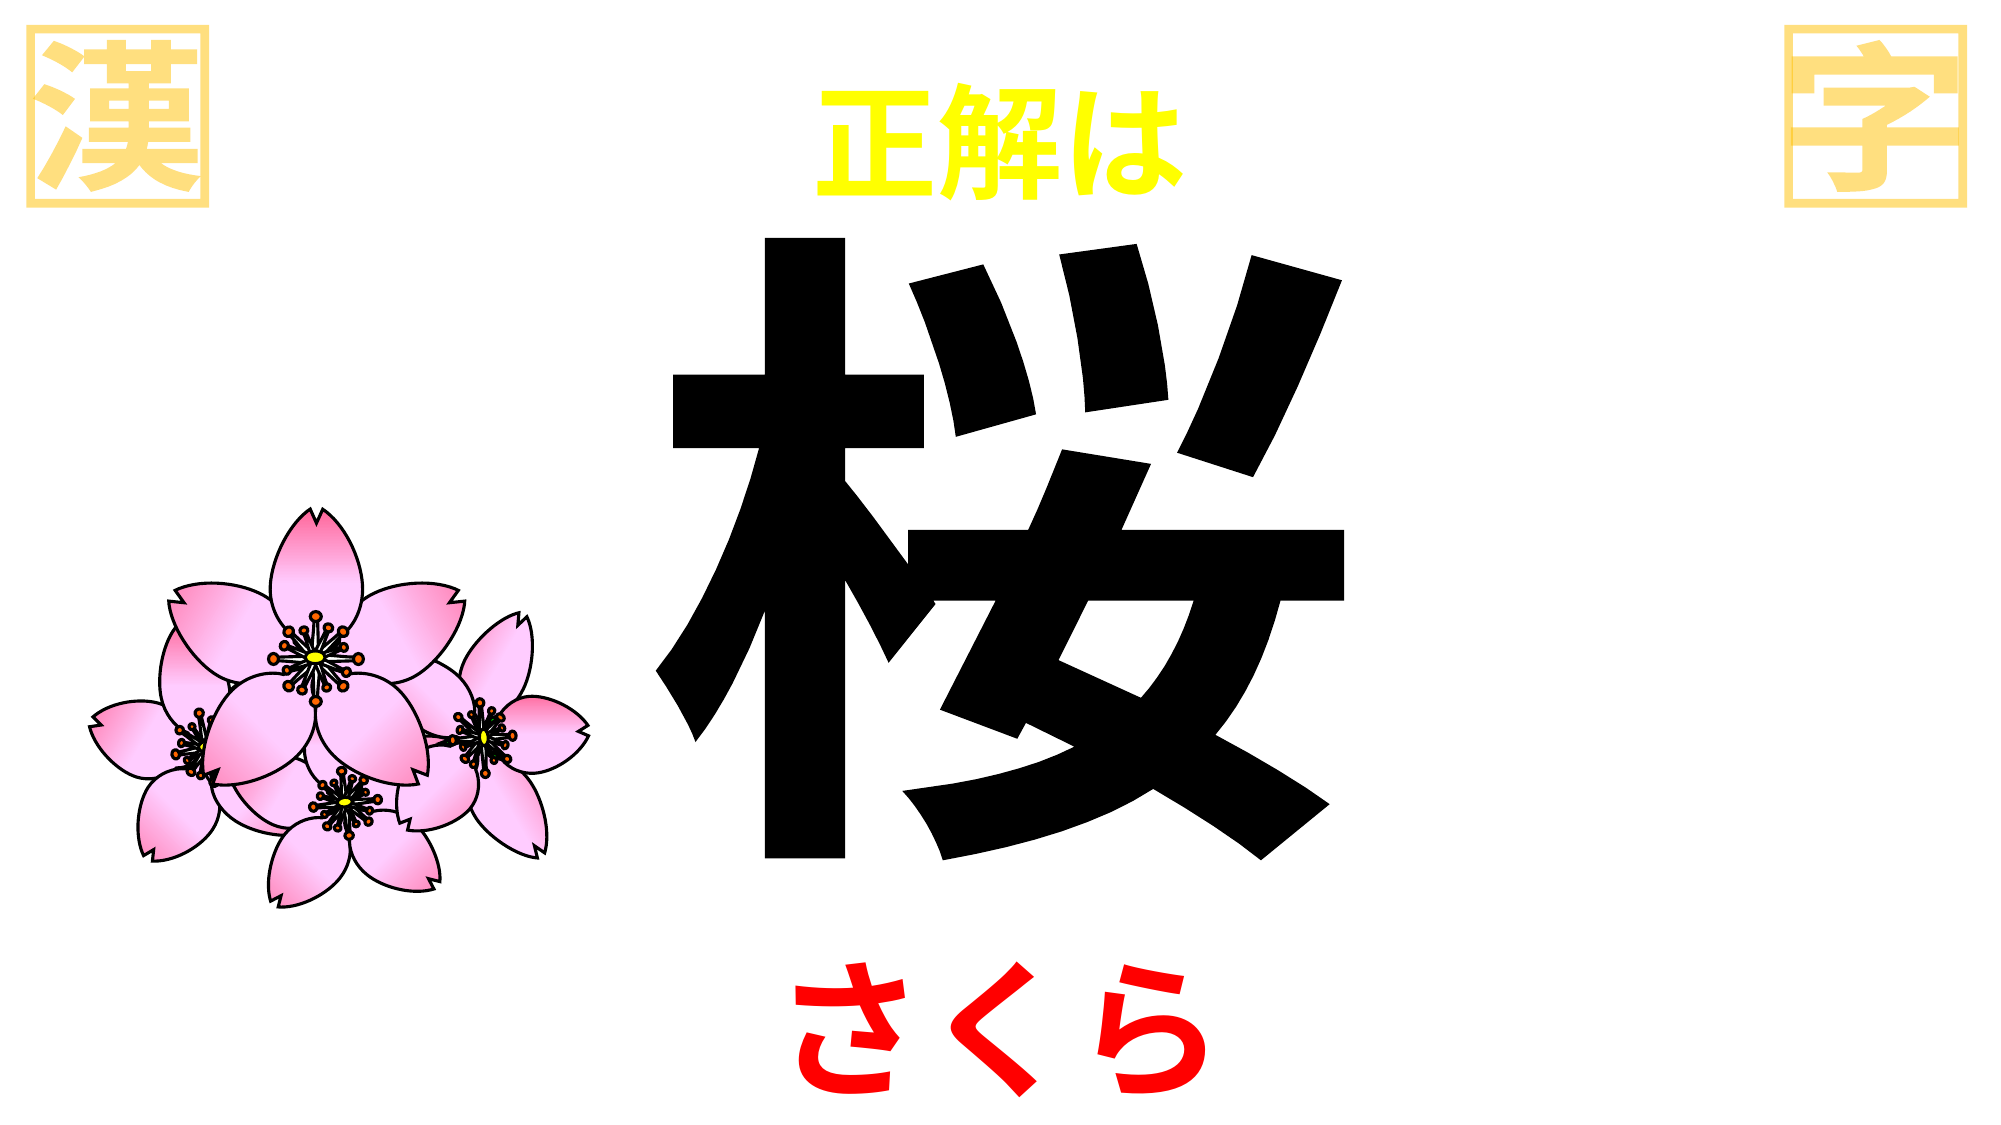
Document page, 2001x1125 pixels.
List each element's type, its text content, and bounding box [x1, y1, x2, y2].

text_box さくら [0, 928, 2000, 1123]
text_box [26, 24, 210, 208]
text_box 正解は [0, 57, 2000, 222]
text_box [90, 509, 589, 912]
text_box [1784, 24, 1968, 208]
